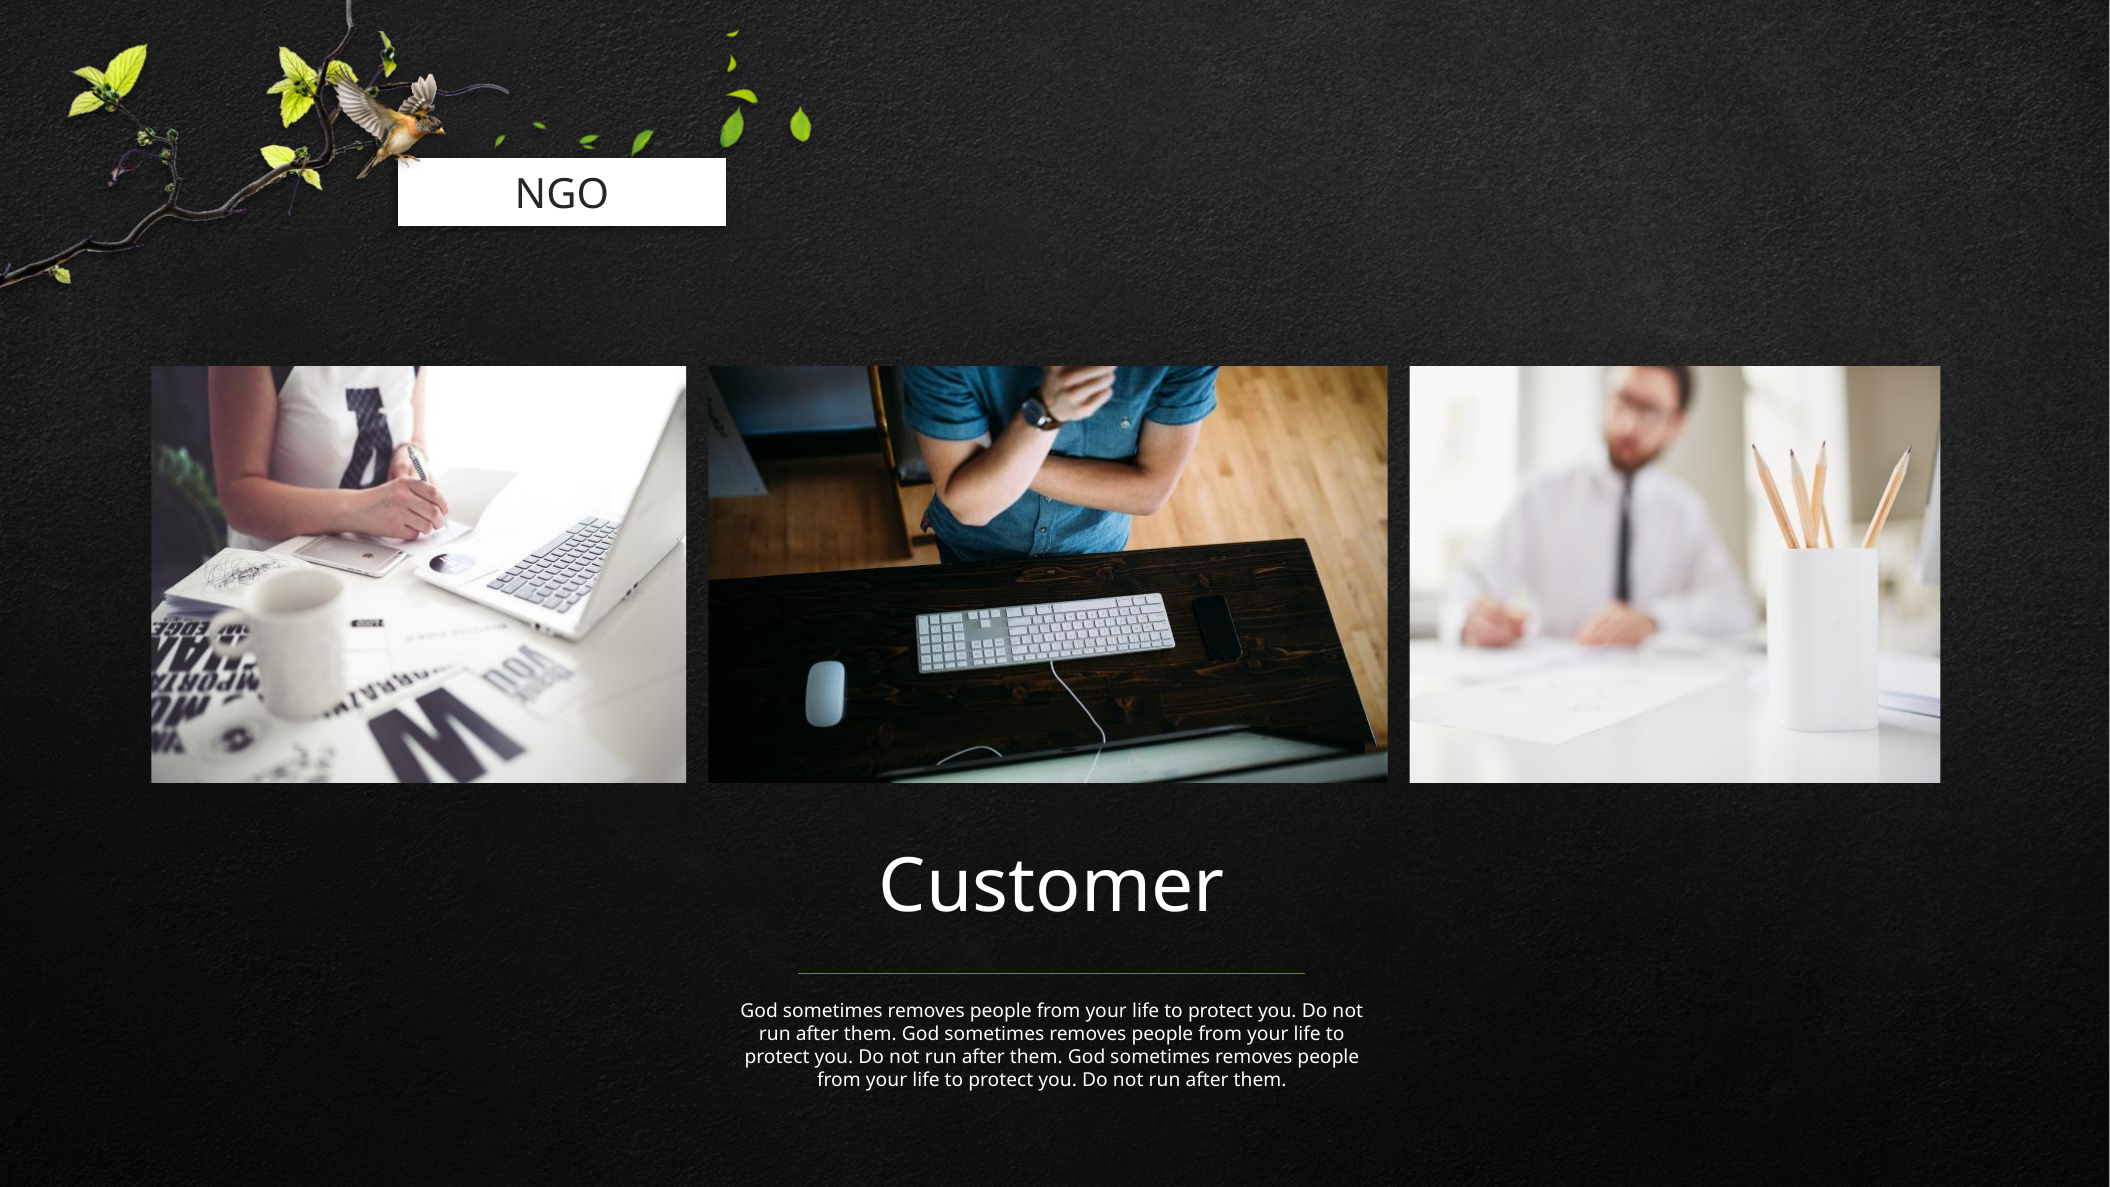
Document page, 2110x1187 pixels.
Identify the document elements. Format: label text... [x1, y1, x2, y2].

picture [0, 0, 2110, 1187]
text_box [1409, 366, 1942, 783]
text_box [322, 23, 812, 225]
text_box God sometimes removes people from your life to protect you. Do not run after them. God sometimes removes people from your life to protect you. Do not run after them. God sometimes removes people from your life to protect you. Do not run after them. [712, 990, 1392, 1098]
text_box Customer [723, 829, 1380, 935]
text_box [707, 366, 1389, 783]
text_box [150, 366, 687, 783]
